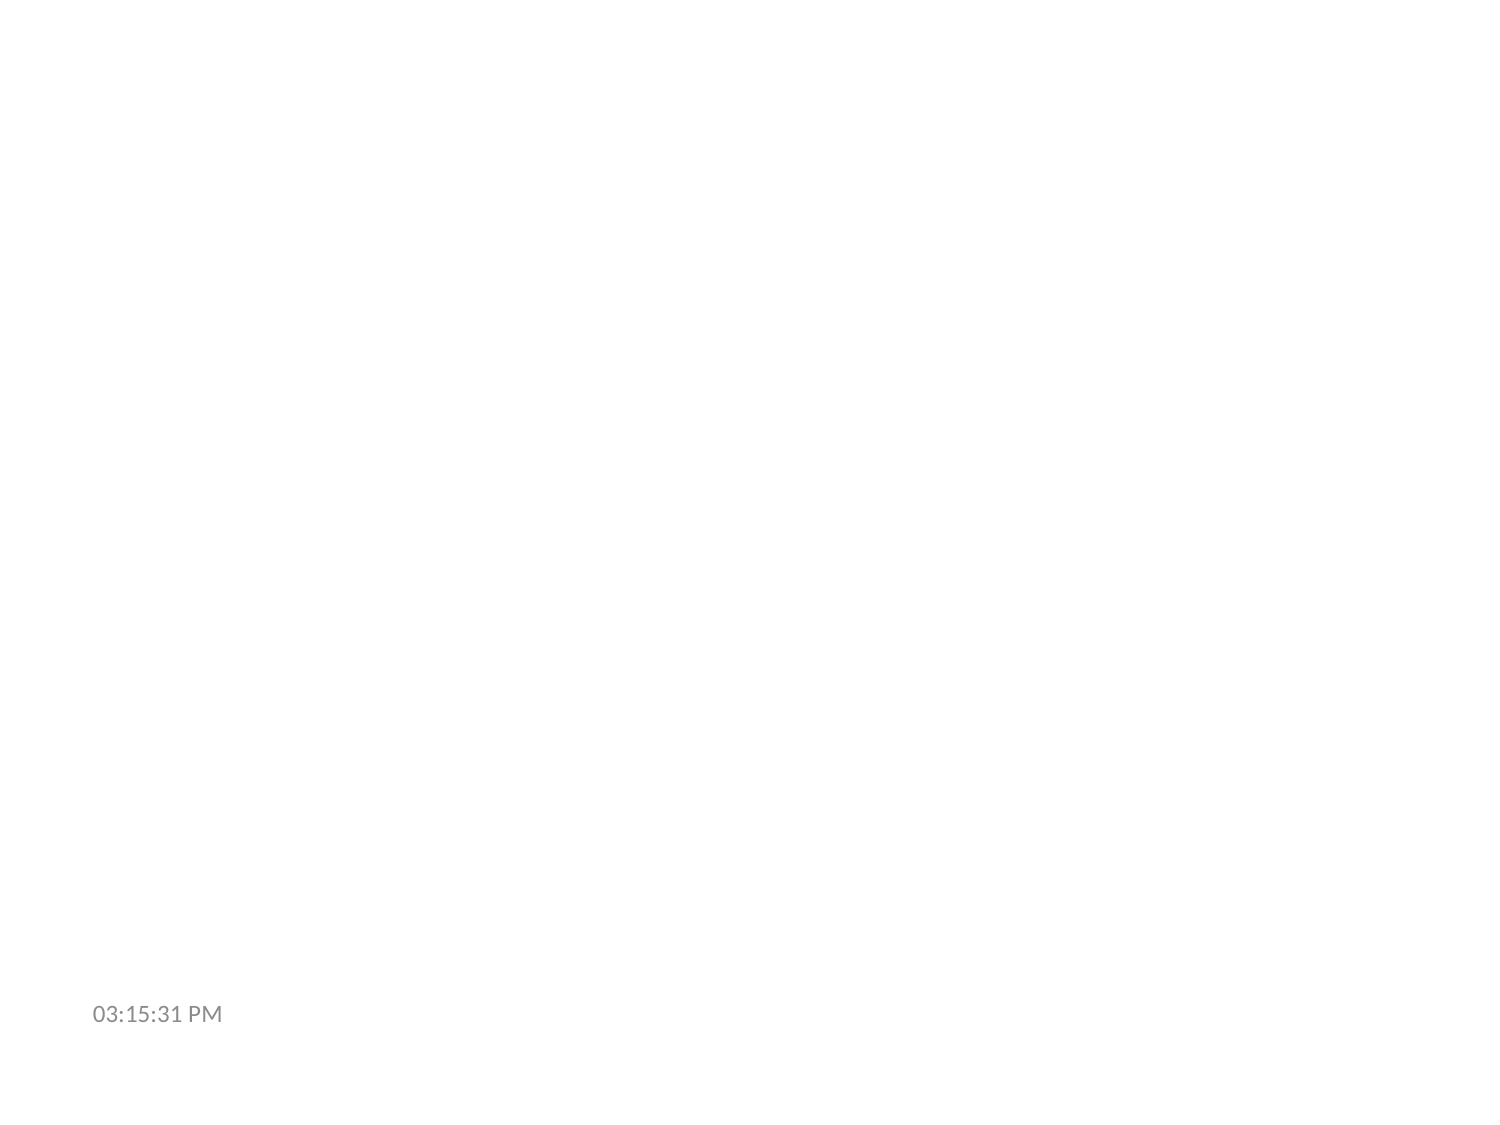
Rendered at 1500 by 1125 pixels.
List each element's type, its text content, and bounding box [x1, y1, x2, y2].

text_box 3:35:09 PM [77, 982, 428, 1043]
